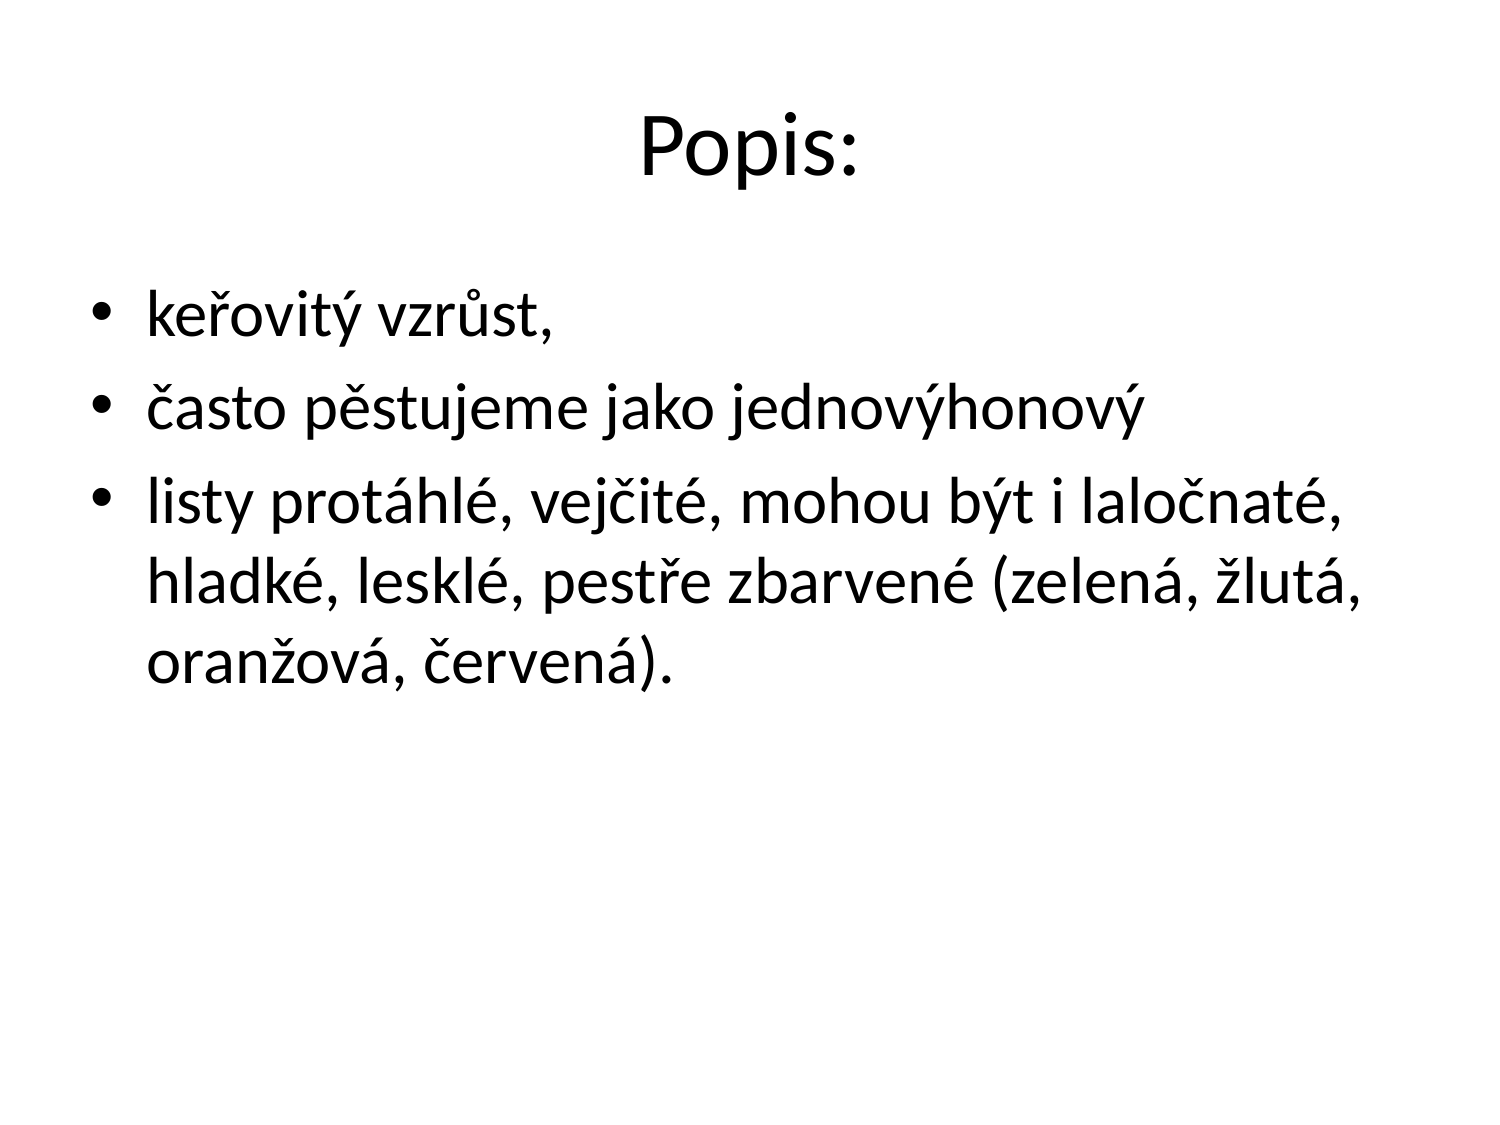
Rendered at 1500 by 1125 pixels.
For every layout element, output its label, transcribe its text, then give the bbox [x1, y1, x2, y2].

title Popis: [75, 45, 1425, 233]
list keřovitý vzrůst, často pěstujeme jako jednovýhonový listy protáhlé, vejčité, mohou být i laločnaté, hladké, lesklé, pestře zbarvené (zelená, žlutá, oranžová, červená). [75, 262, 1425, 1005]
